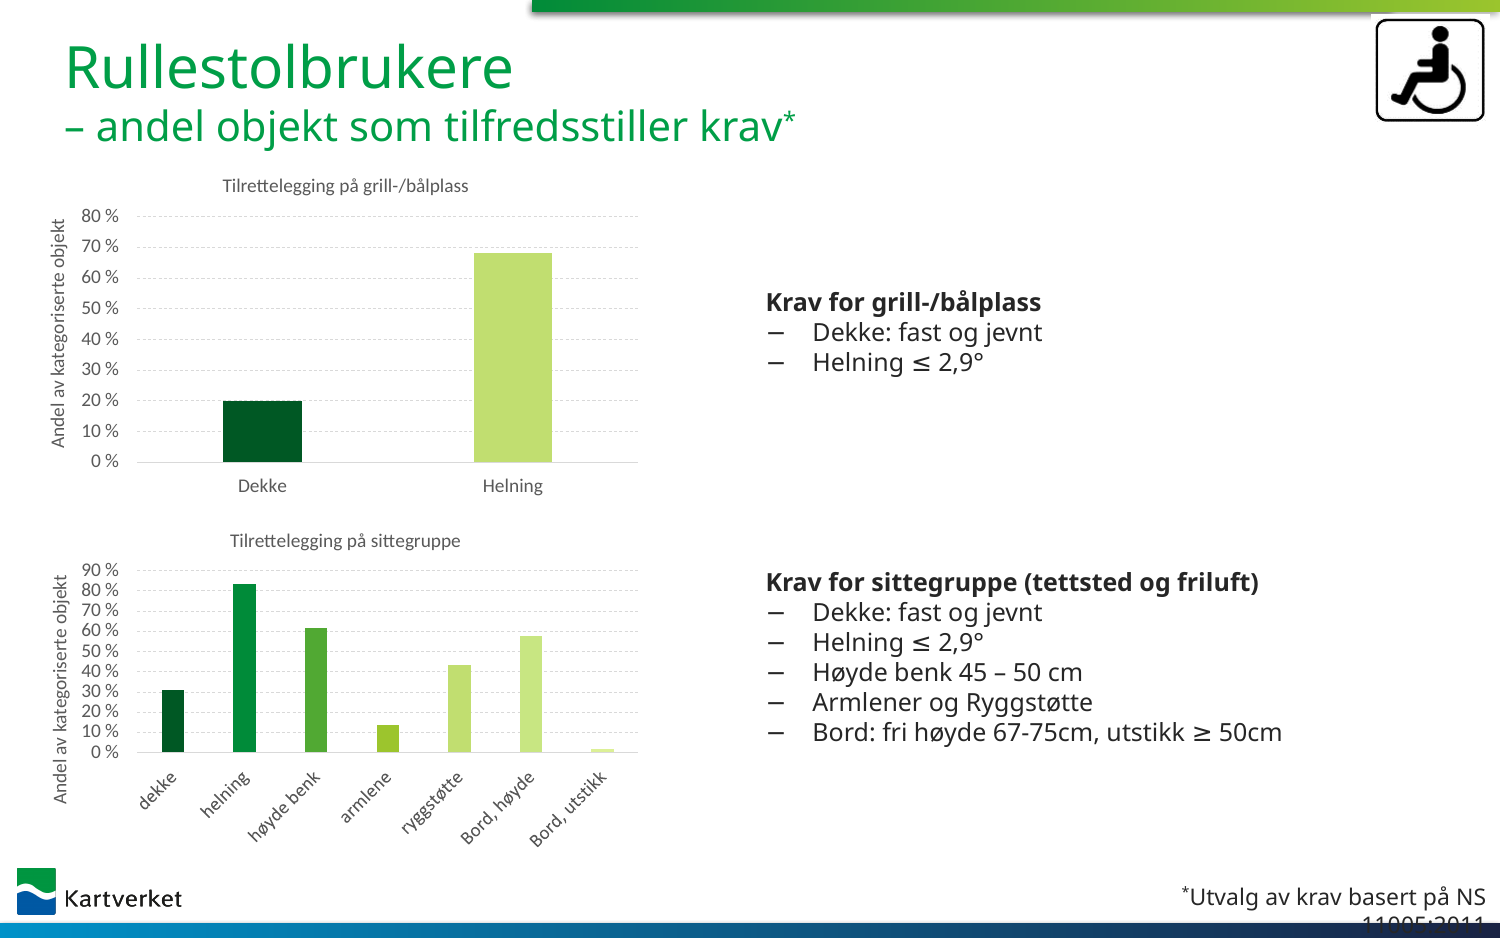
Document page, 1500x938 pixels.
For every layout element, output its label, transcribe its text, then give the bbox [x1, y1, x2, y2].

picture [41, 520, 650, 859]
text_box Rullestolbrukere – andel objekt som tilfredsstiller krav* [49, 14, 1431, 158]
text_box Krav for sittegruppe (tettsted og friluft) Dekke: fast og jevnt Helning ≤ 2,9° Høyde benk 45 – 50 cm Armlener og Ryggstøtte Bord: fri høyde 67-75cm, utstikk ≥ 50cm [750, 559, 1500, 754]
picture [41, 166, 650, 505]
picture [1371, 13, 1491, 127]
text_box Krav for grill-/bålplass Dekke: fast og jevnt Helning ≤ 2,9° [750, 279, 1452, 384]
text_box *Utvalg av krav basert på NS 11005:2011 [1068, 873, 1500, 938]
